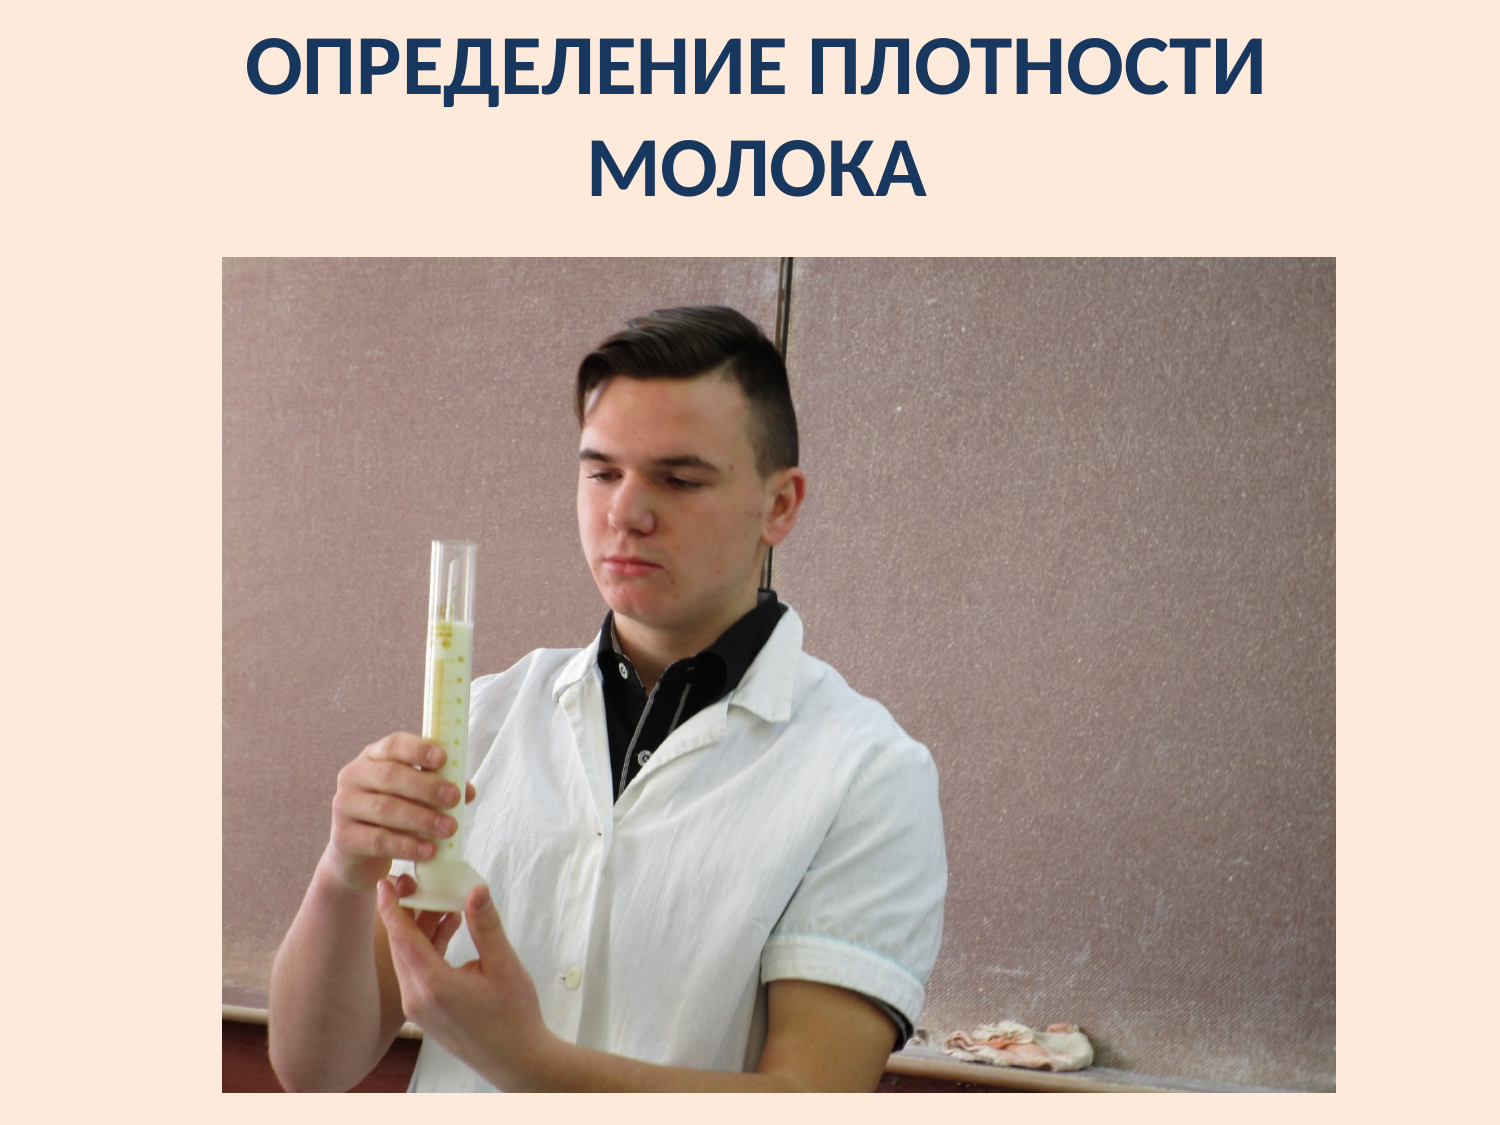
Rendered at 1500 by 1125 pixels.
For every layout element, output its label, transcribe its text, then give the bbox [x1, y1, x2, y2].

picture [222, 257, 1337, 1094]
title ОПРЕДЕЛЕНИЕ ПЛОТНОСТИ МОЛОКА [82, 0, 1432, 223]
